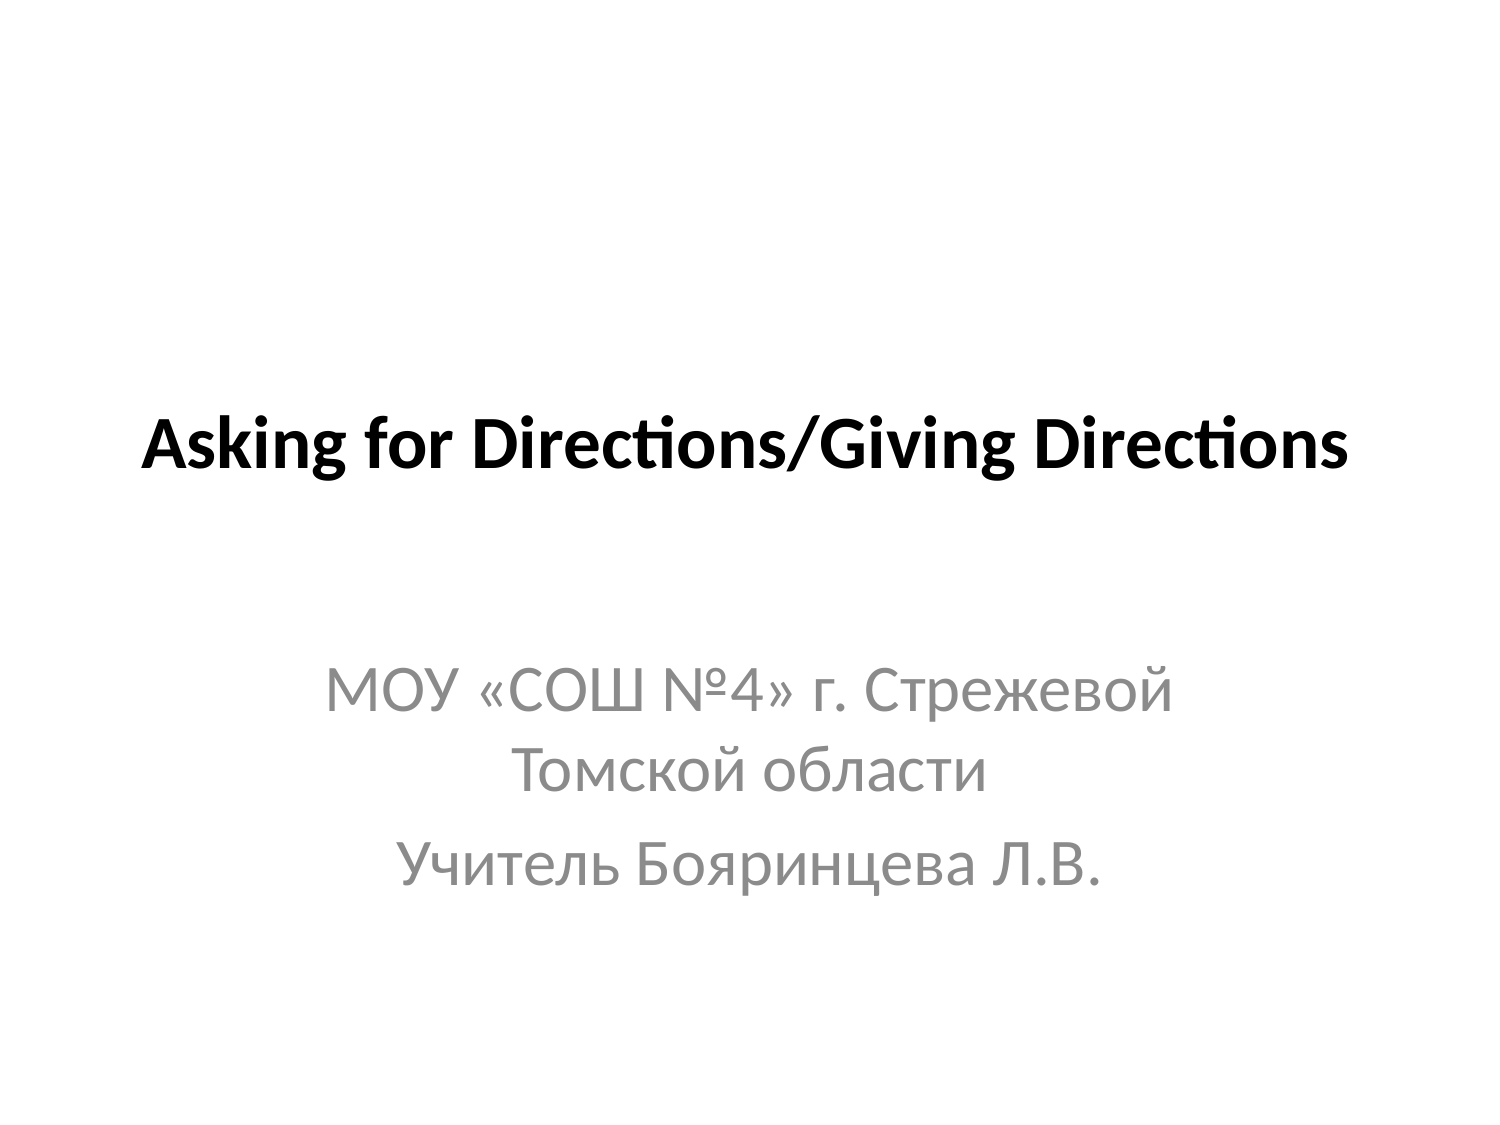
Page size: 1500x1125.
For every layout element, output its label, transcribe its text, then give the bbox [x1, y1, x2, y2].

subtitle МОУ «СОШ №4» г. Стрежевой Томской области Учитель Бояринцева Л.В. [225, 637, 1275, 925]
title Asking for Directions/Giving Directions [117, 363, 1393, 605]
